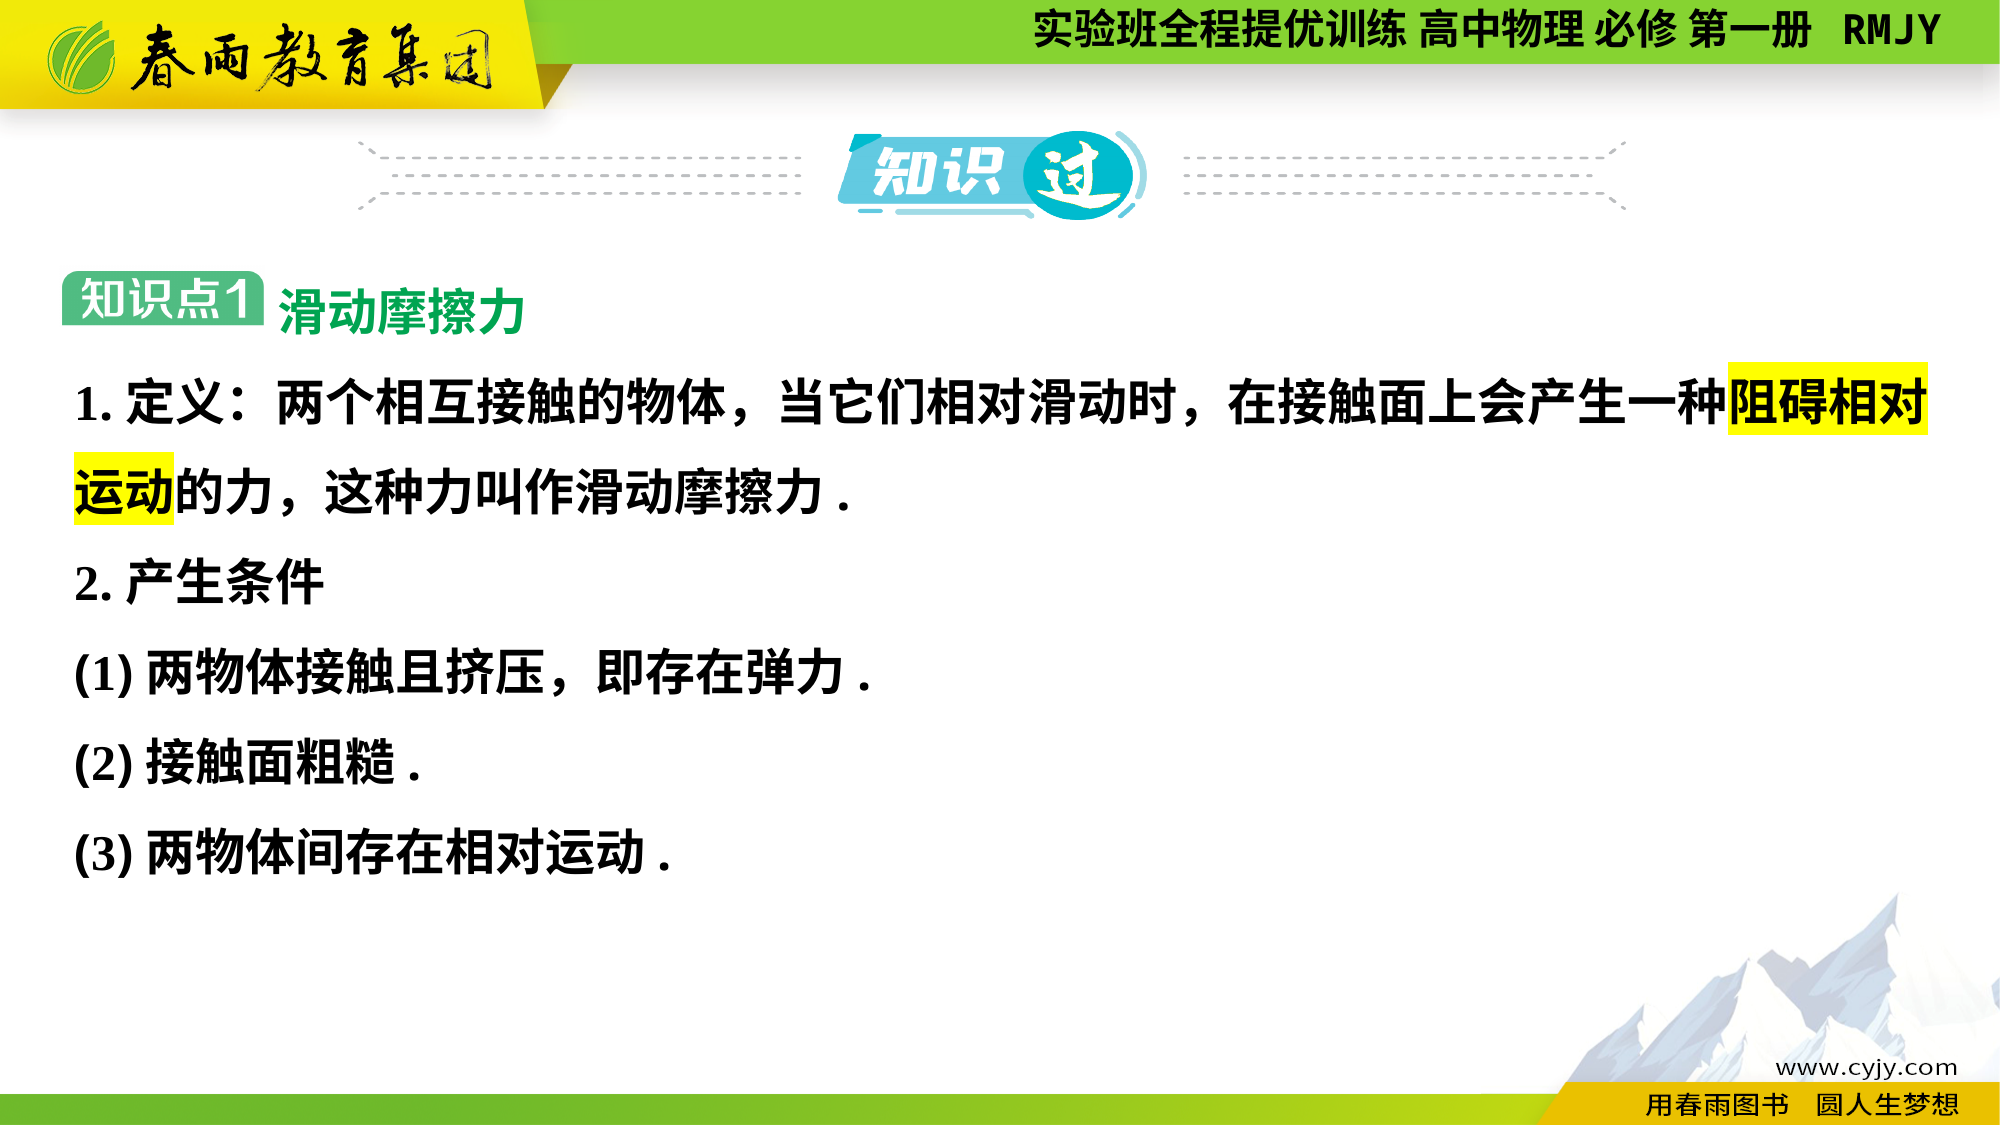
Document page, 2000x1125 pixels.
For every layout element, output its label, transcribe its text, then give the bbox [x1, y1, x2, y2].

list 滑动摩擦力 1.定义：两个相互接触的物体，当它们相对滑动时，在接触面上会产生一种阻碍相对运动的力，这种力叫作滑动摩擦力. 2.产生条件 (1)两物体接触且挤压，即存在弹力. (2)接触面粗糙. (3)两物体间存在相对运动. [59, 242, 1944, 883]
picture [0, 0, 2000, 1125]
